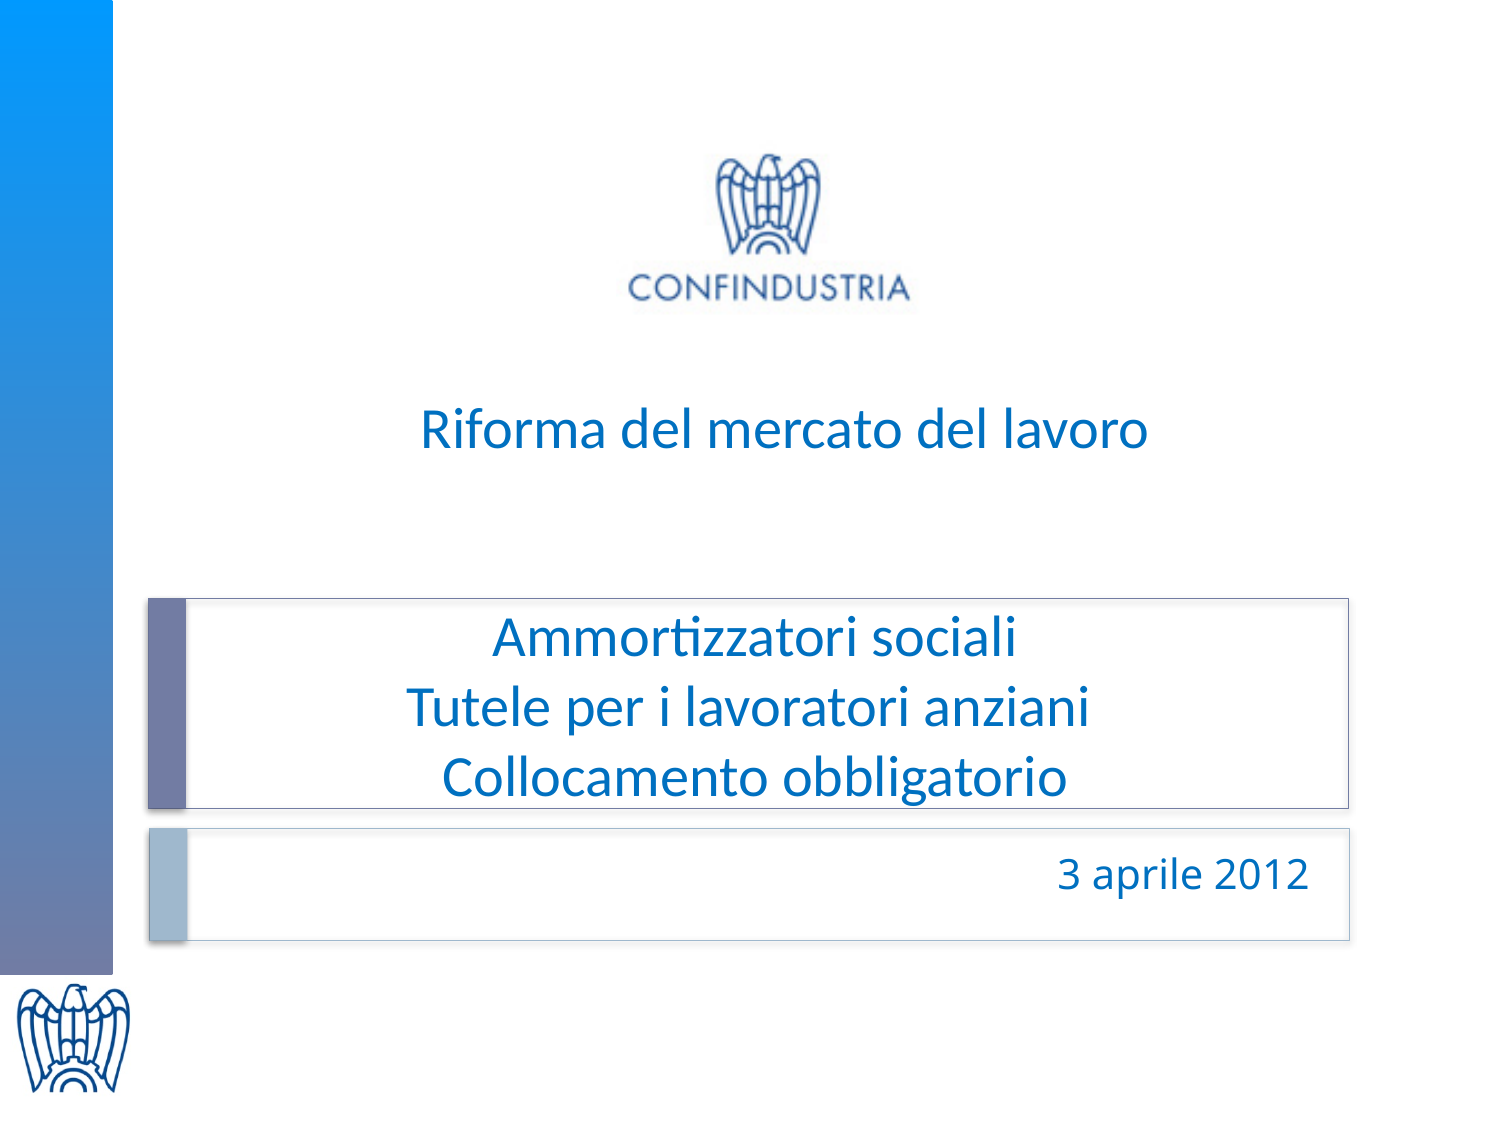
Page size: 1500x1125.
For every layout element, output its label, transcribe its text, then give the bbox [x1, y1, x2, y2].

text_box [0, 0, 113, 974]
title [113, 408, 1388, 650]
subtitle 3 aprile 2012 [200, 840, 1325, 929]
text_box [616, 136, 928, 317]
text_box Ammortizzatori sociali Tutele per i lavoratori anziani Collocamento obbligatorio [230, 590, 1281, 840]
picture [0, 974, 134, 1113]
text_box Riforma del mercato del lavoro [147, 267, 1423, 583]
